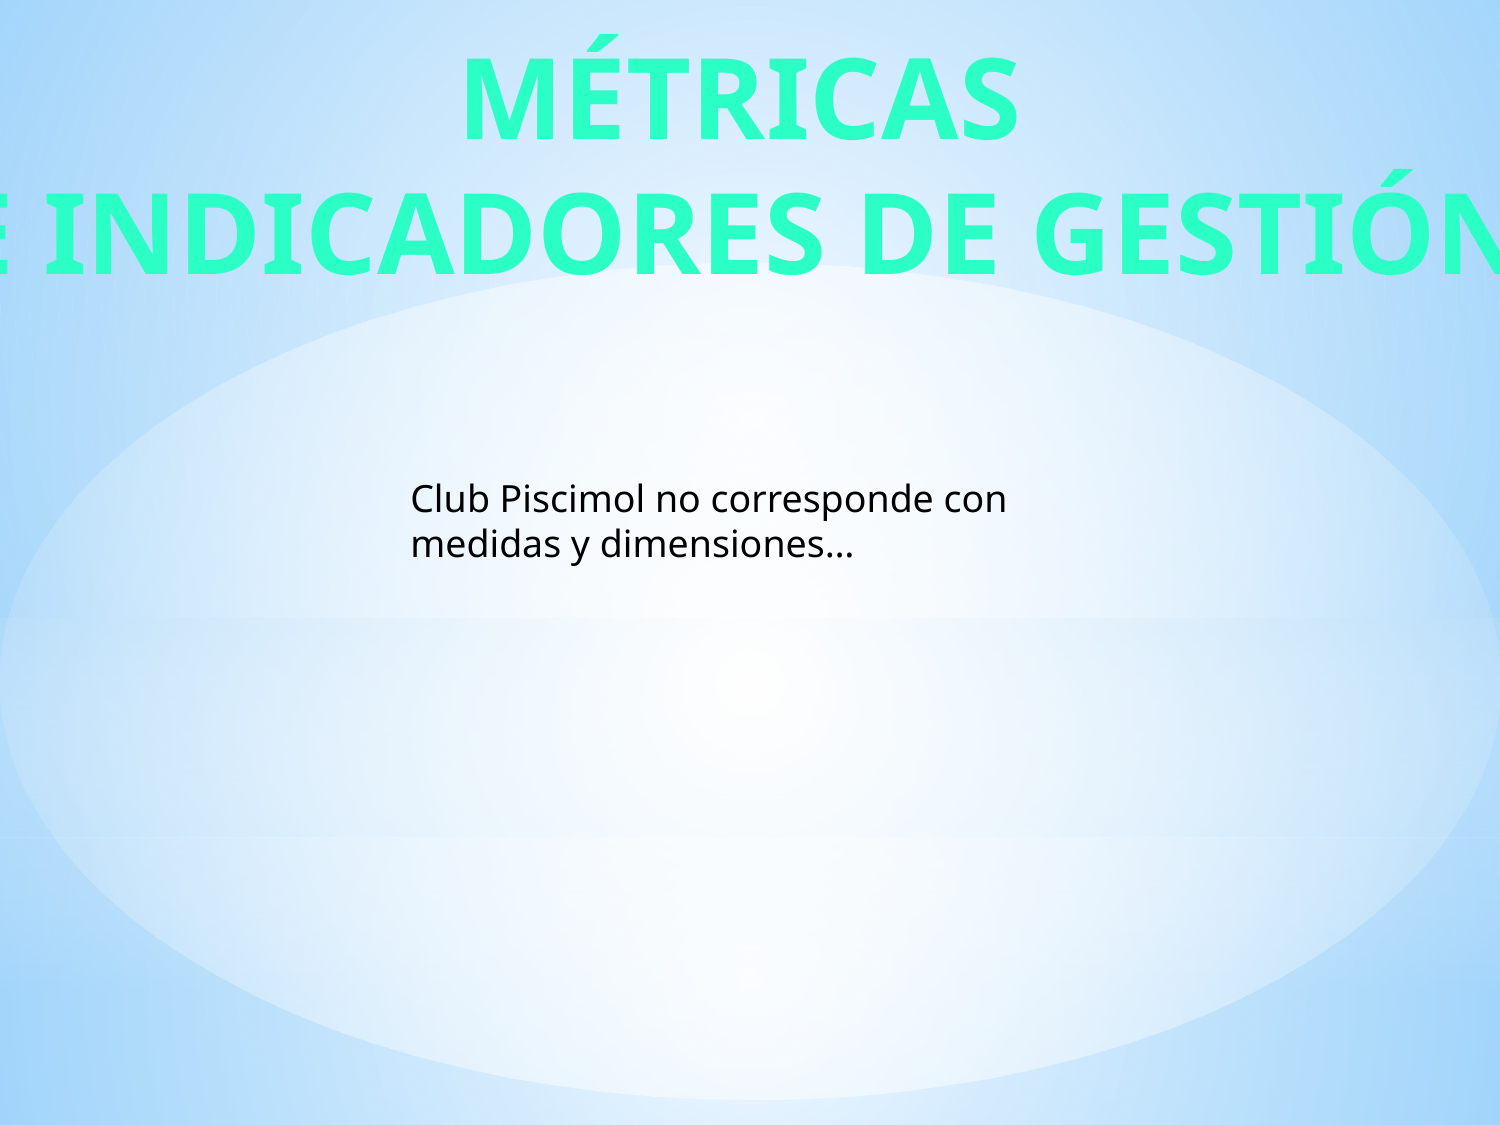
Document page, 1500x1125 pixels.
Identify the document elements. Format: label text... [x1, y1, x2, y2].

text_box MÉTRICAS E INDICADORES DE GESTIÓN [0, 19, 1500, 305]
text_box Club Piscimol no corresponde con medidas y dimensiones… [395, 467, 1140, 573]
